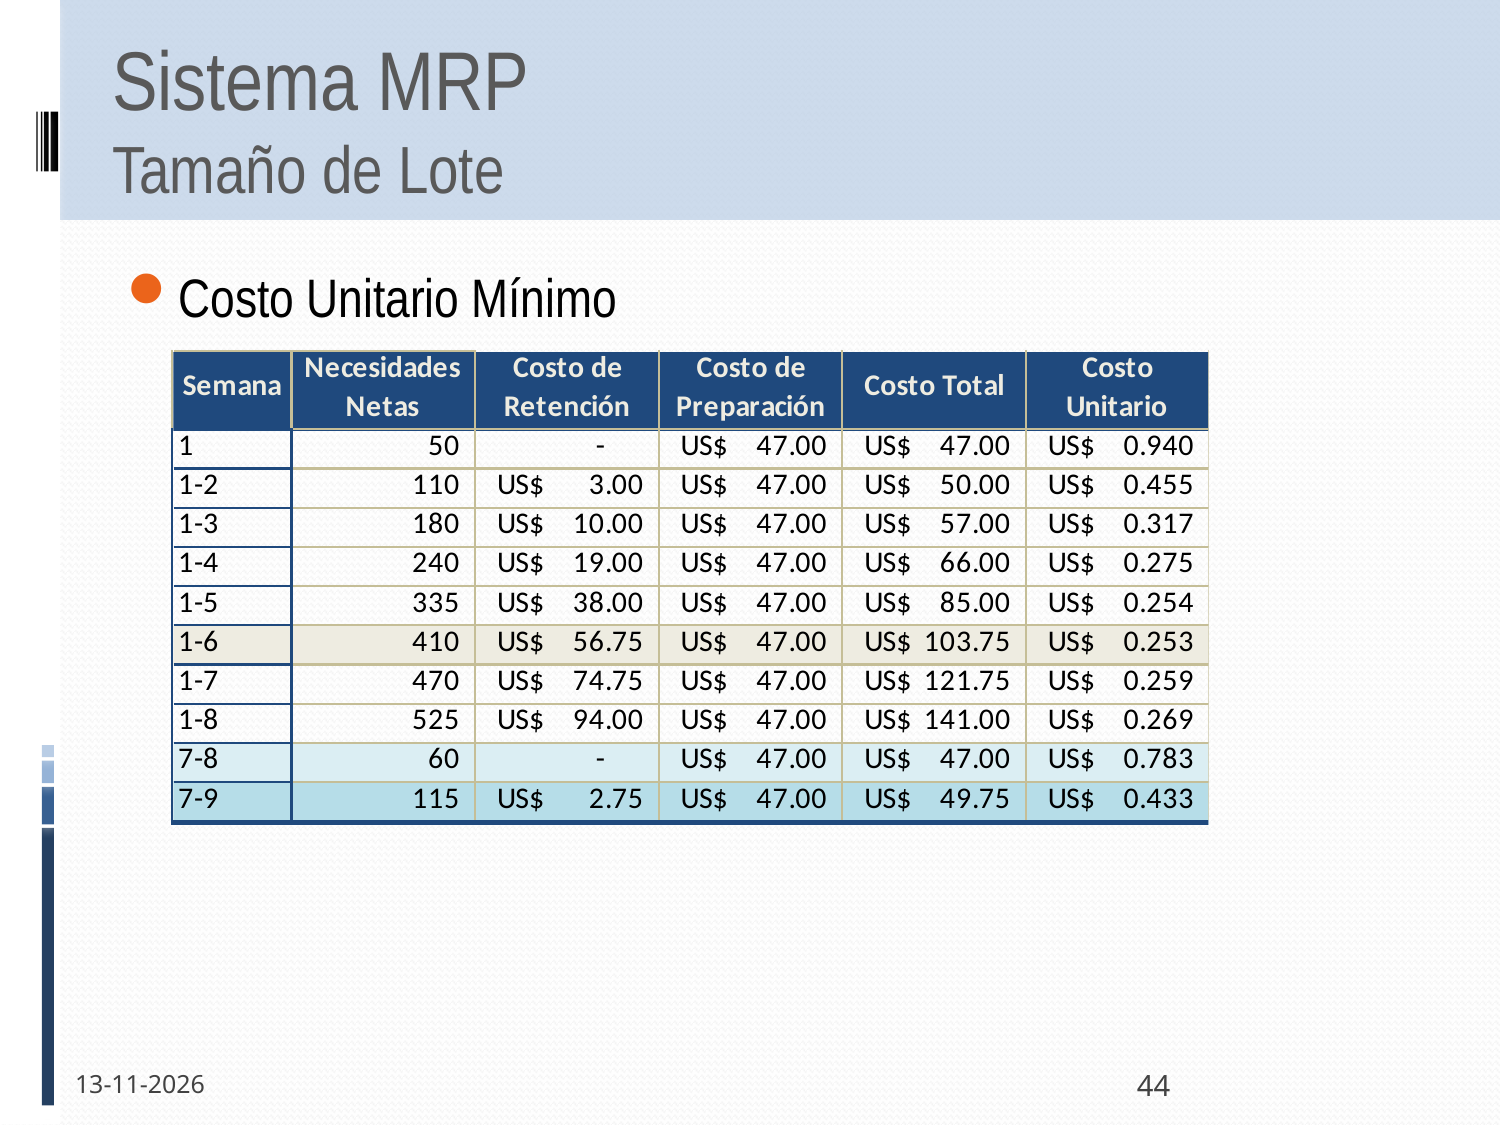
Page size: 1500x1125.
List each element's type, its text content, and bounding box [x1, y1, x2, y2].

list Costo Unitario Mínimo [111, 255, 1436, 1038]
slide_number 44 [1045, 1046, 1171, 1107]
title Sistema MRP Tamaño de Lote [111, 18, 1436, 207]
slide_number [75, 1042, 243, 1103]
picture [170, 349, 1211, 865]
